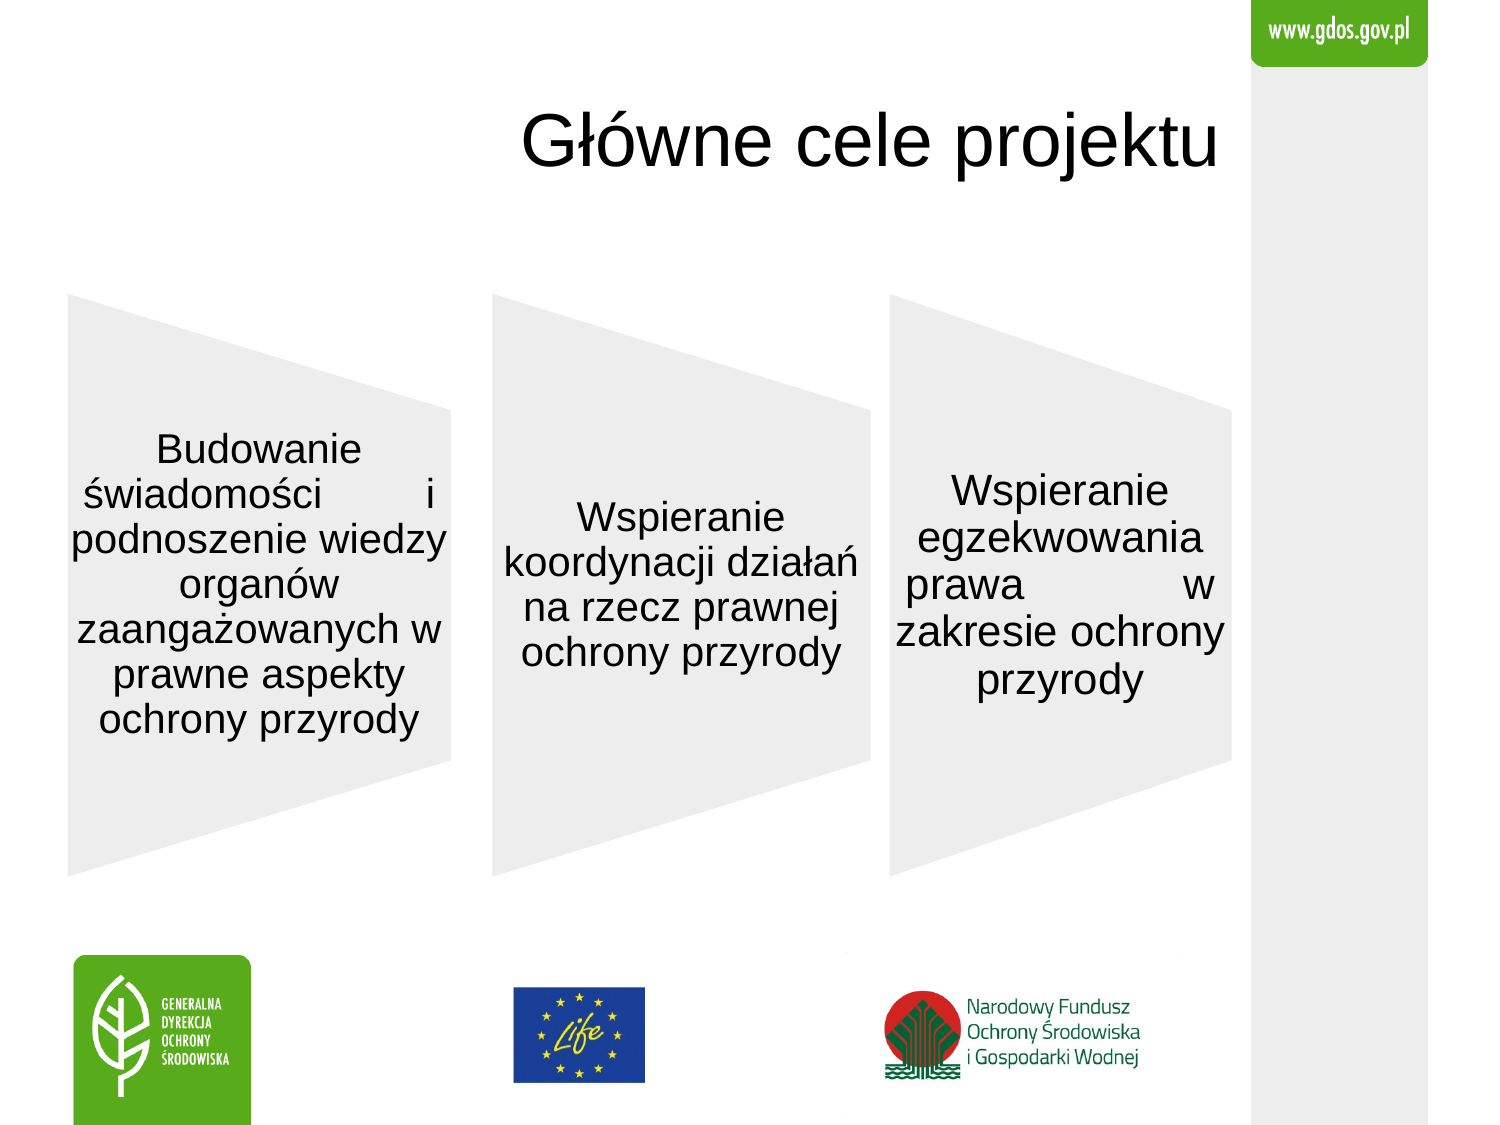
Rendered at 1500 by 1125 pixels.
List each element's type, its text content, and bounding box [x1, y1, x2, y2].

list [64, 290, 1235, 880]
picture [0, 0, 1500, 1125]
title Główne cele projektu [348, 42, 1236, 231]
